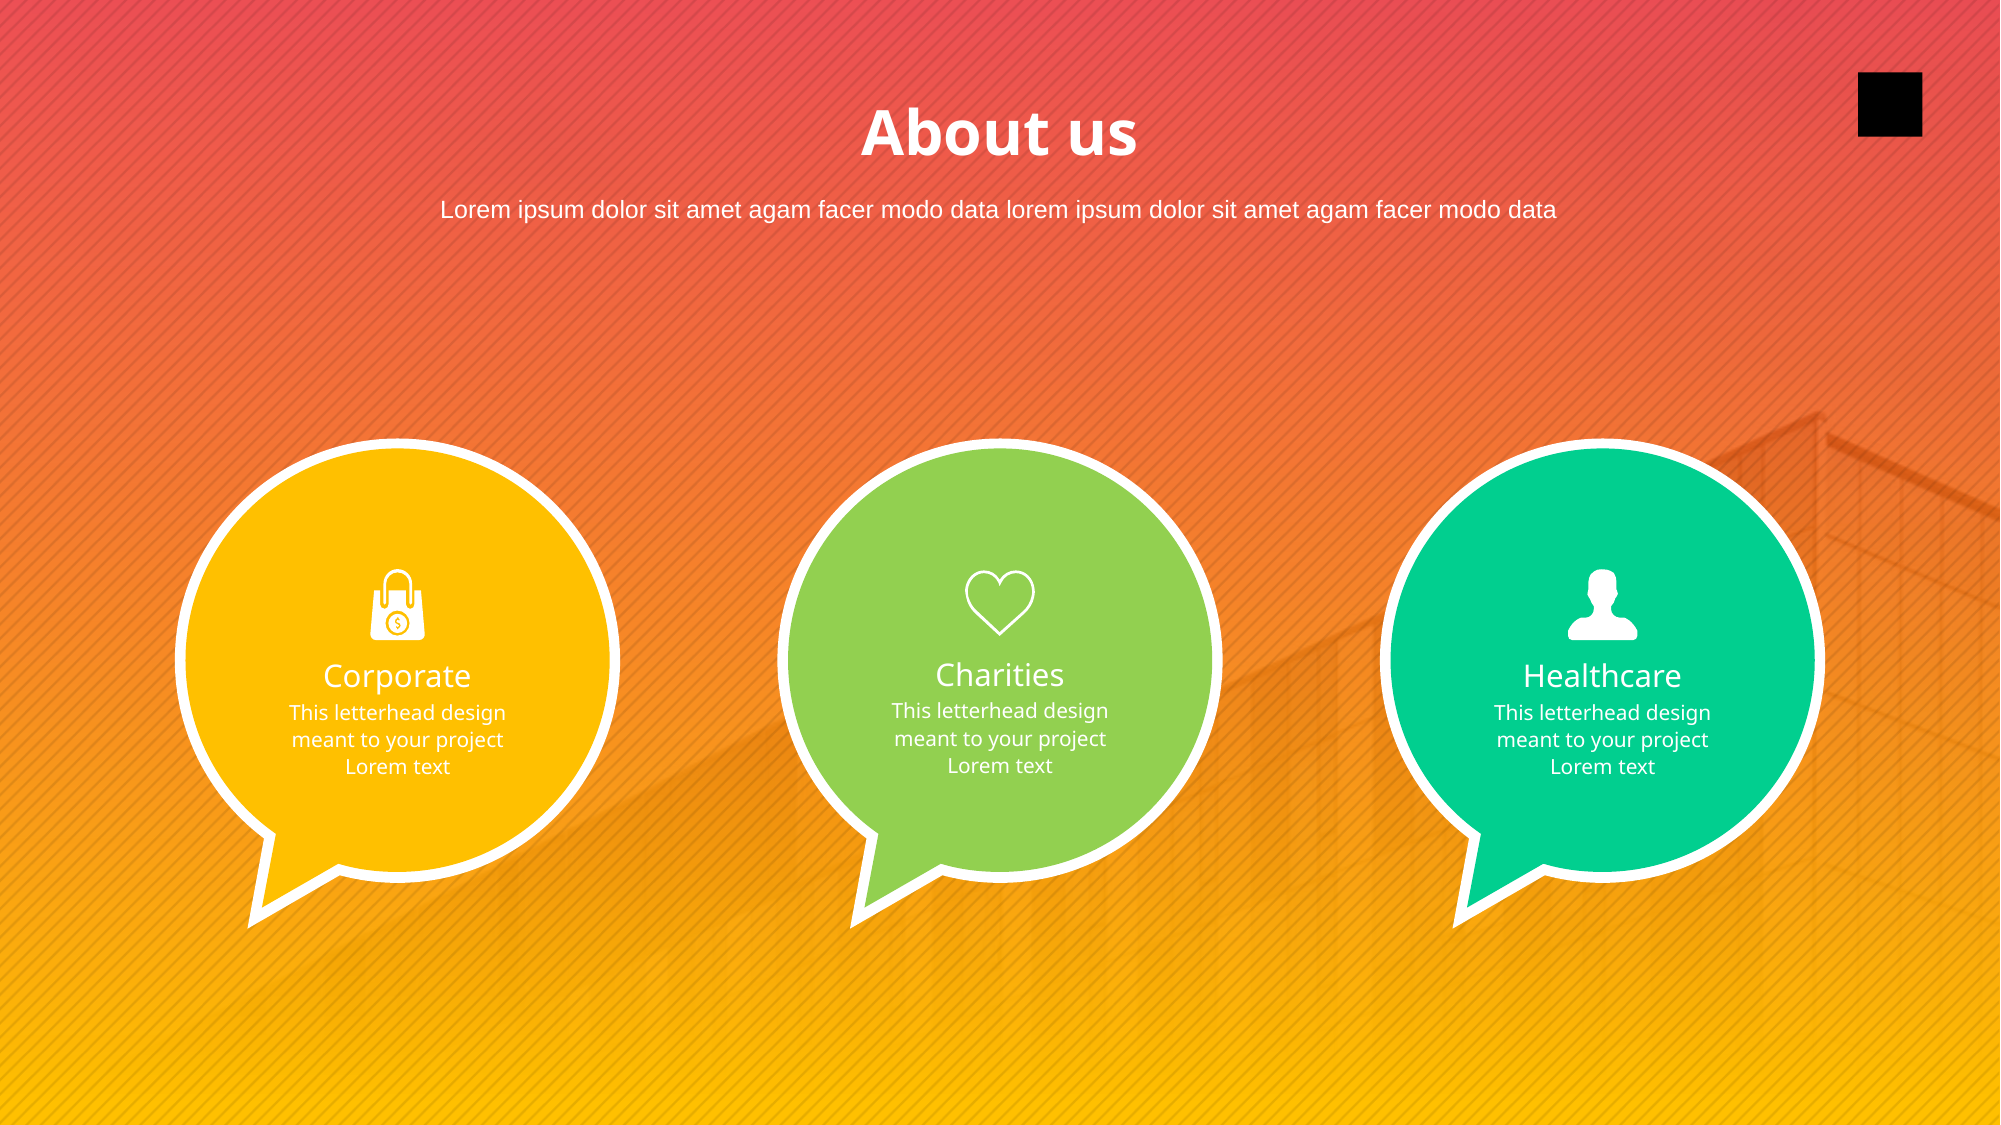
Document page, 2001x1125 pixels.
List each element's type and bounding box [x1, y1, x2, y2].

text_box [871, 570, 1129, 786]
text_box [268, 569, 527, 788]
picture [0, 0, 2000, 1125]
text_box [1471, 569, 1734, 788]
